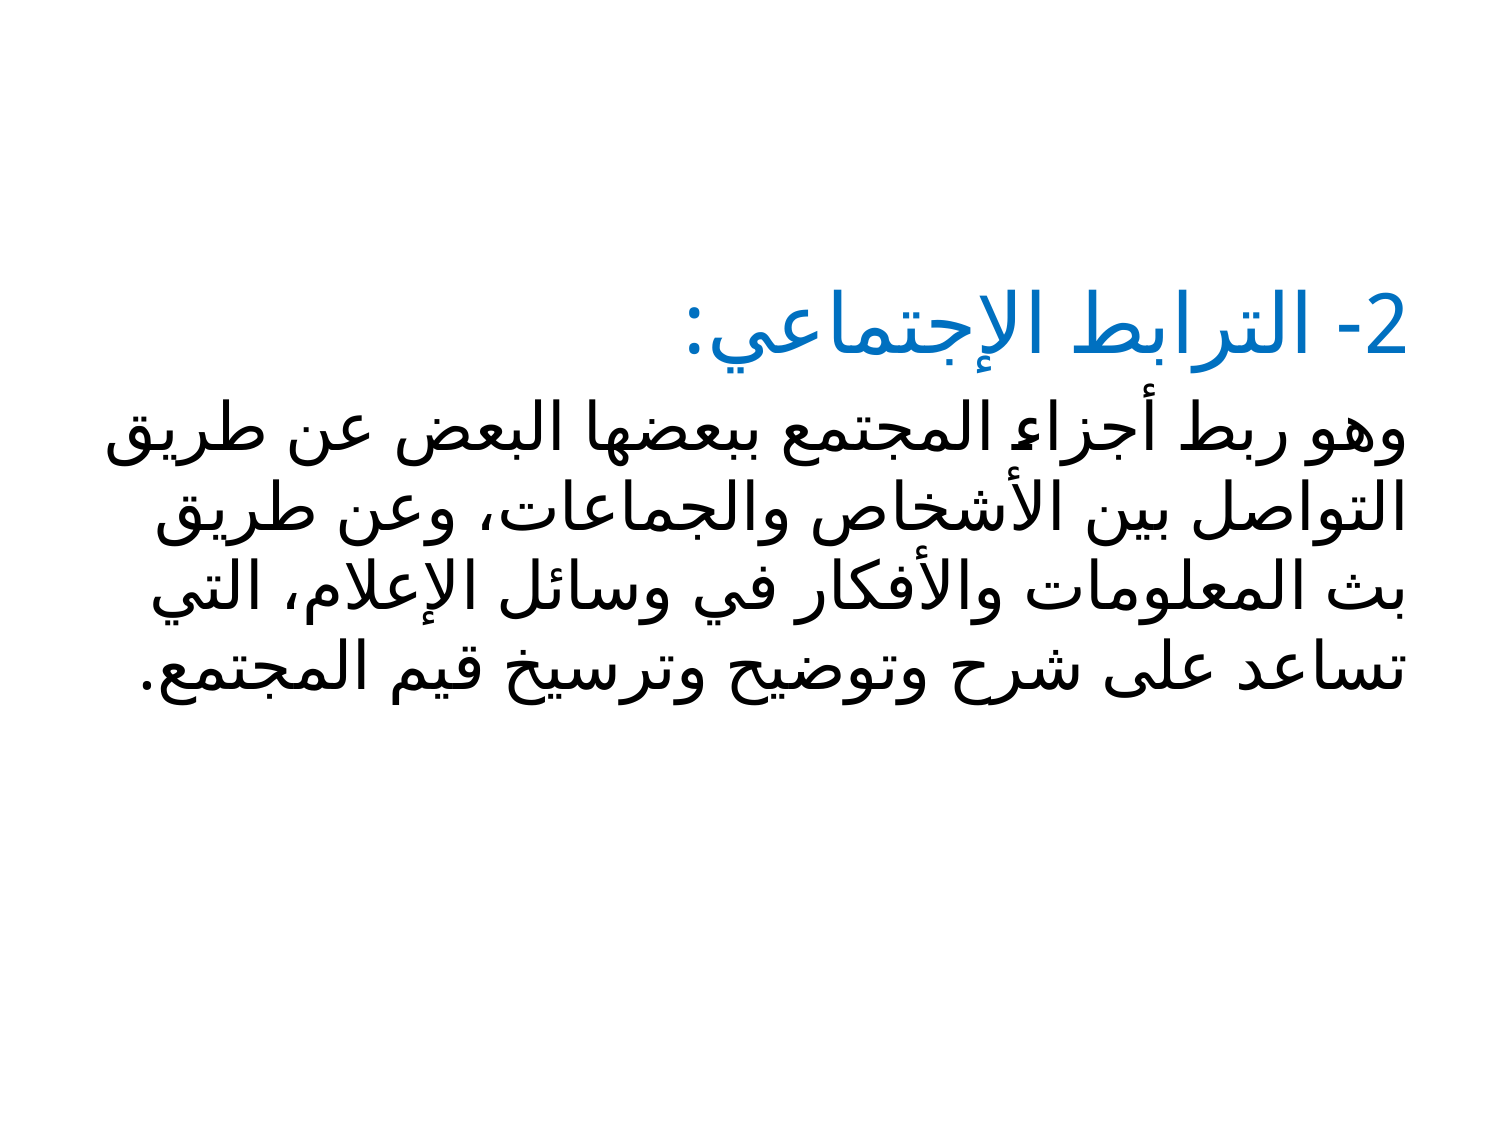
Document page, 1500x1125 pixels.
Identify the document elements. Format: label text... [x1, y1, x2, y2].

list 2- الترابط الإجتماعي: وهو ربط أجزاء المجتمع ببعضها البعض عن طريق التواصل بين الأشخاص والجماعات، وعن طريق بث المعلومات والأفكار في وسائل الإعلام، التي تساعد على شرح وتوضيح وترسيخ قيم المجتمع. [75, 262, 1425, 1005]
